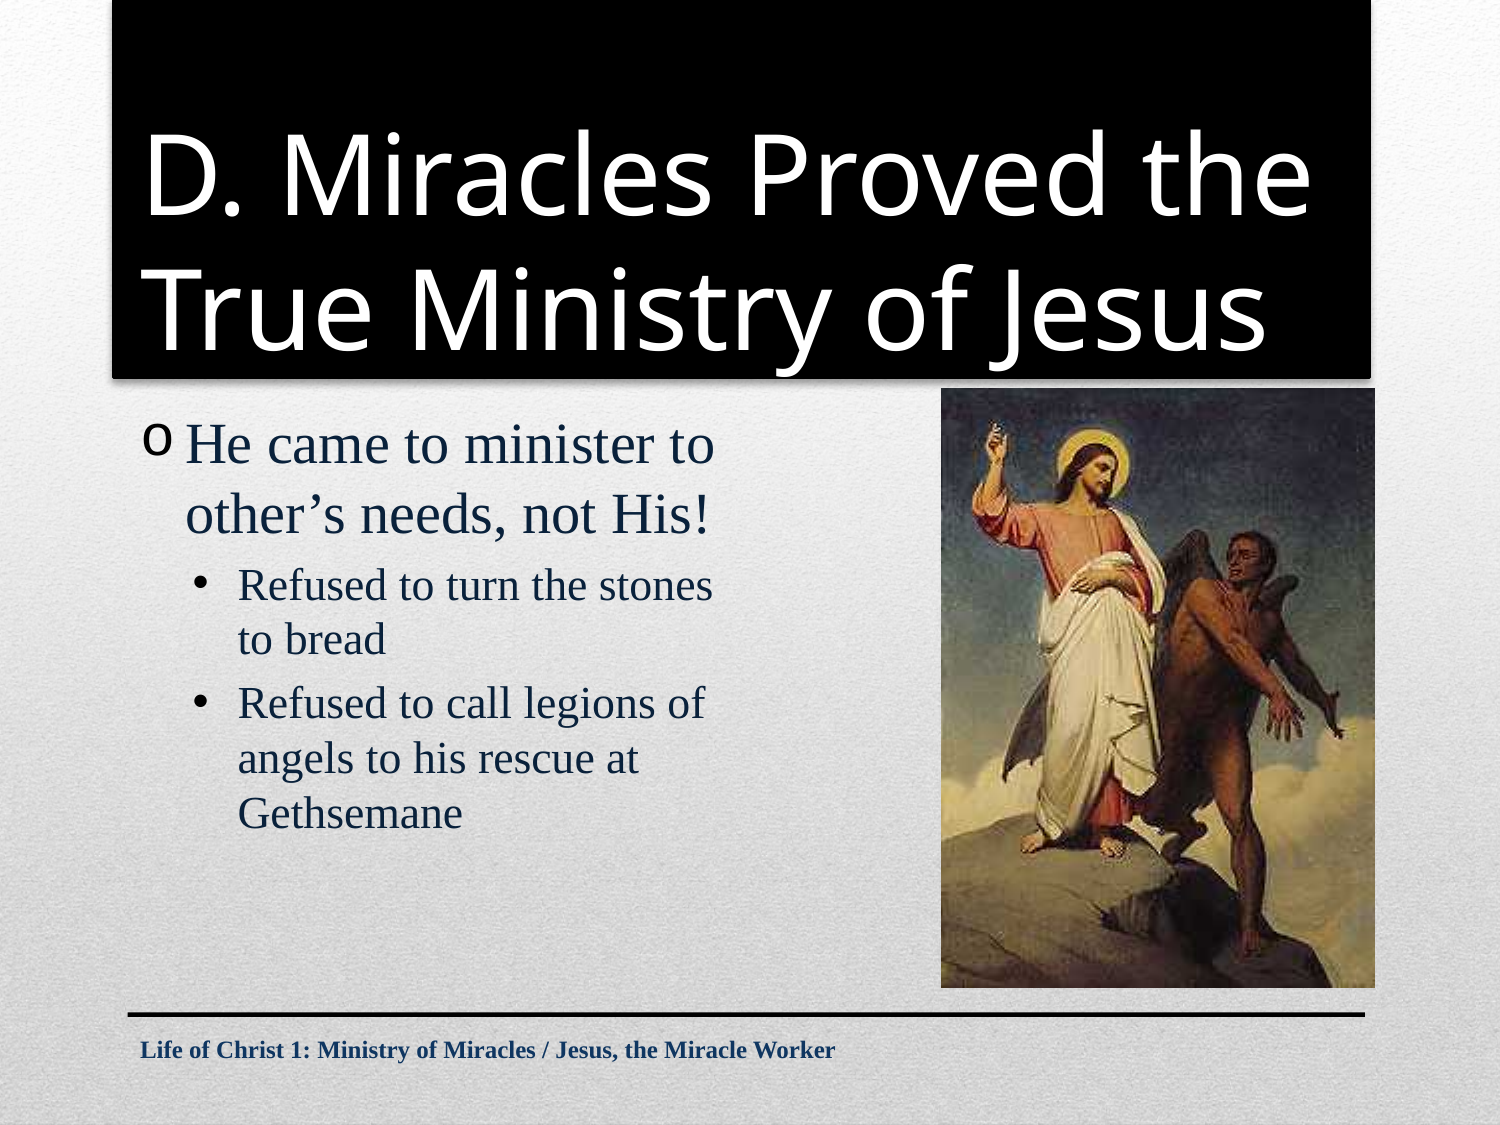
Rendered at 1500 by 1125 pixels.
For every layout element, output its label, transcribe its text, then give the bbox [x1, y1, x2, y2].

picture [940, 388, 1376, 989]
text_box [112, 0, 1371, 379]
list He came to minister to other’s needs, not His! Refused to turn the stones to bread Refused to call legions of angels to his rescue at Gethsemane [125, 397, 764, 988]
footer Life of Christ 1: Ministry of Miracles / Jesus, the Miracle Worker [125, 1018, 925, 1079]
title D. Miracles Proved the True Ministry of Jesus [125, 65, 1370, 381]
